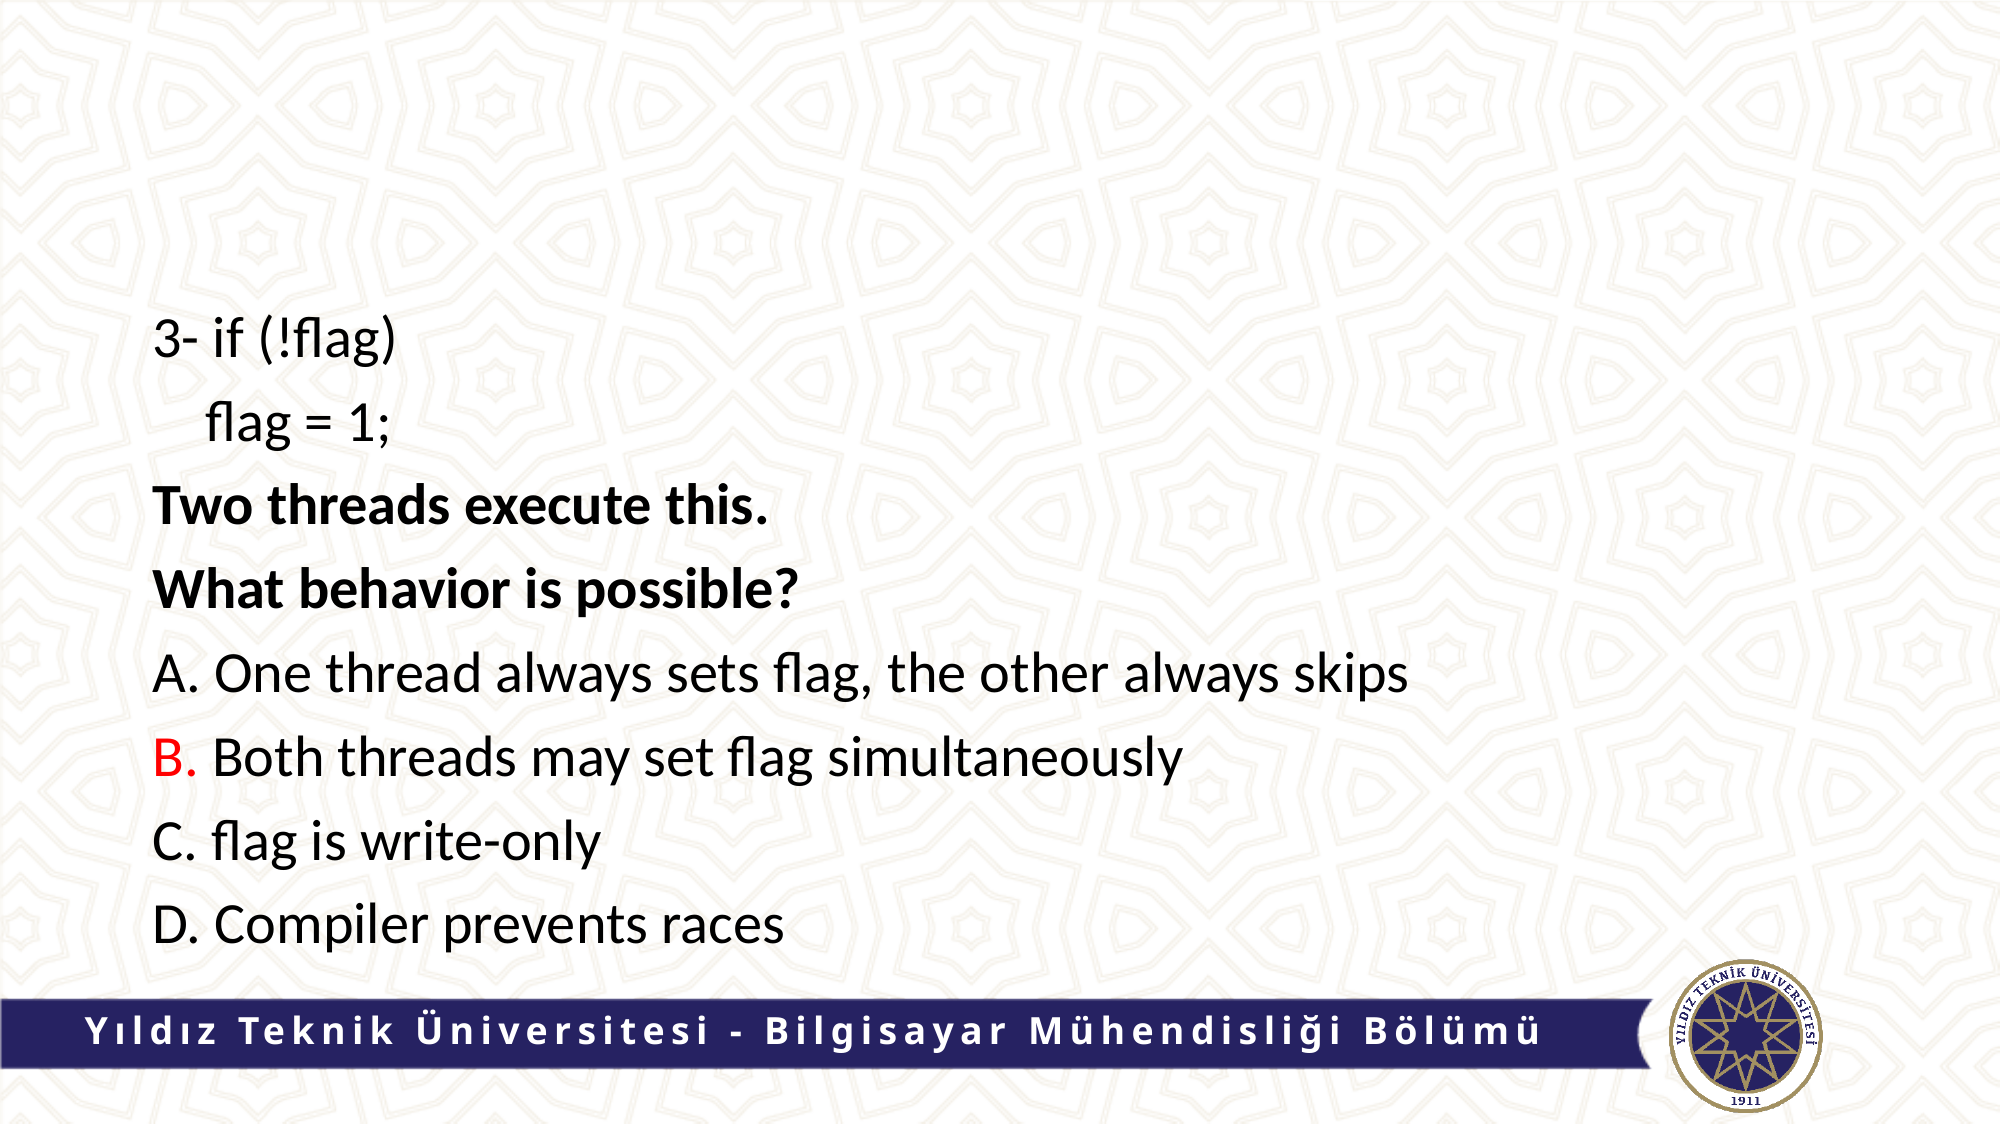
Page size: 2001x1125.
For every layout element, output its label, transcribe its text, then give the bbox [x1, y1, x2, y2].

footer Yıldız Teknik Üniversitesi - Bilgisayar Mühendisliği Bölümü [0, 997, 1628, 1069]
list 3- if (!flag) flag = 1; Two threads execute this. What behavior is possible? A. One thread always sets flag, the other always skips B. Both threads may set flag simultaneously C. flag is write-only D. Compiler prevents races [137, 299, 1863, 982]
picture [0, 0, 2000, 1125]
